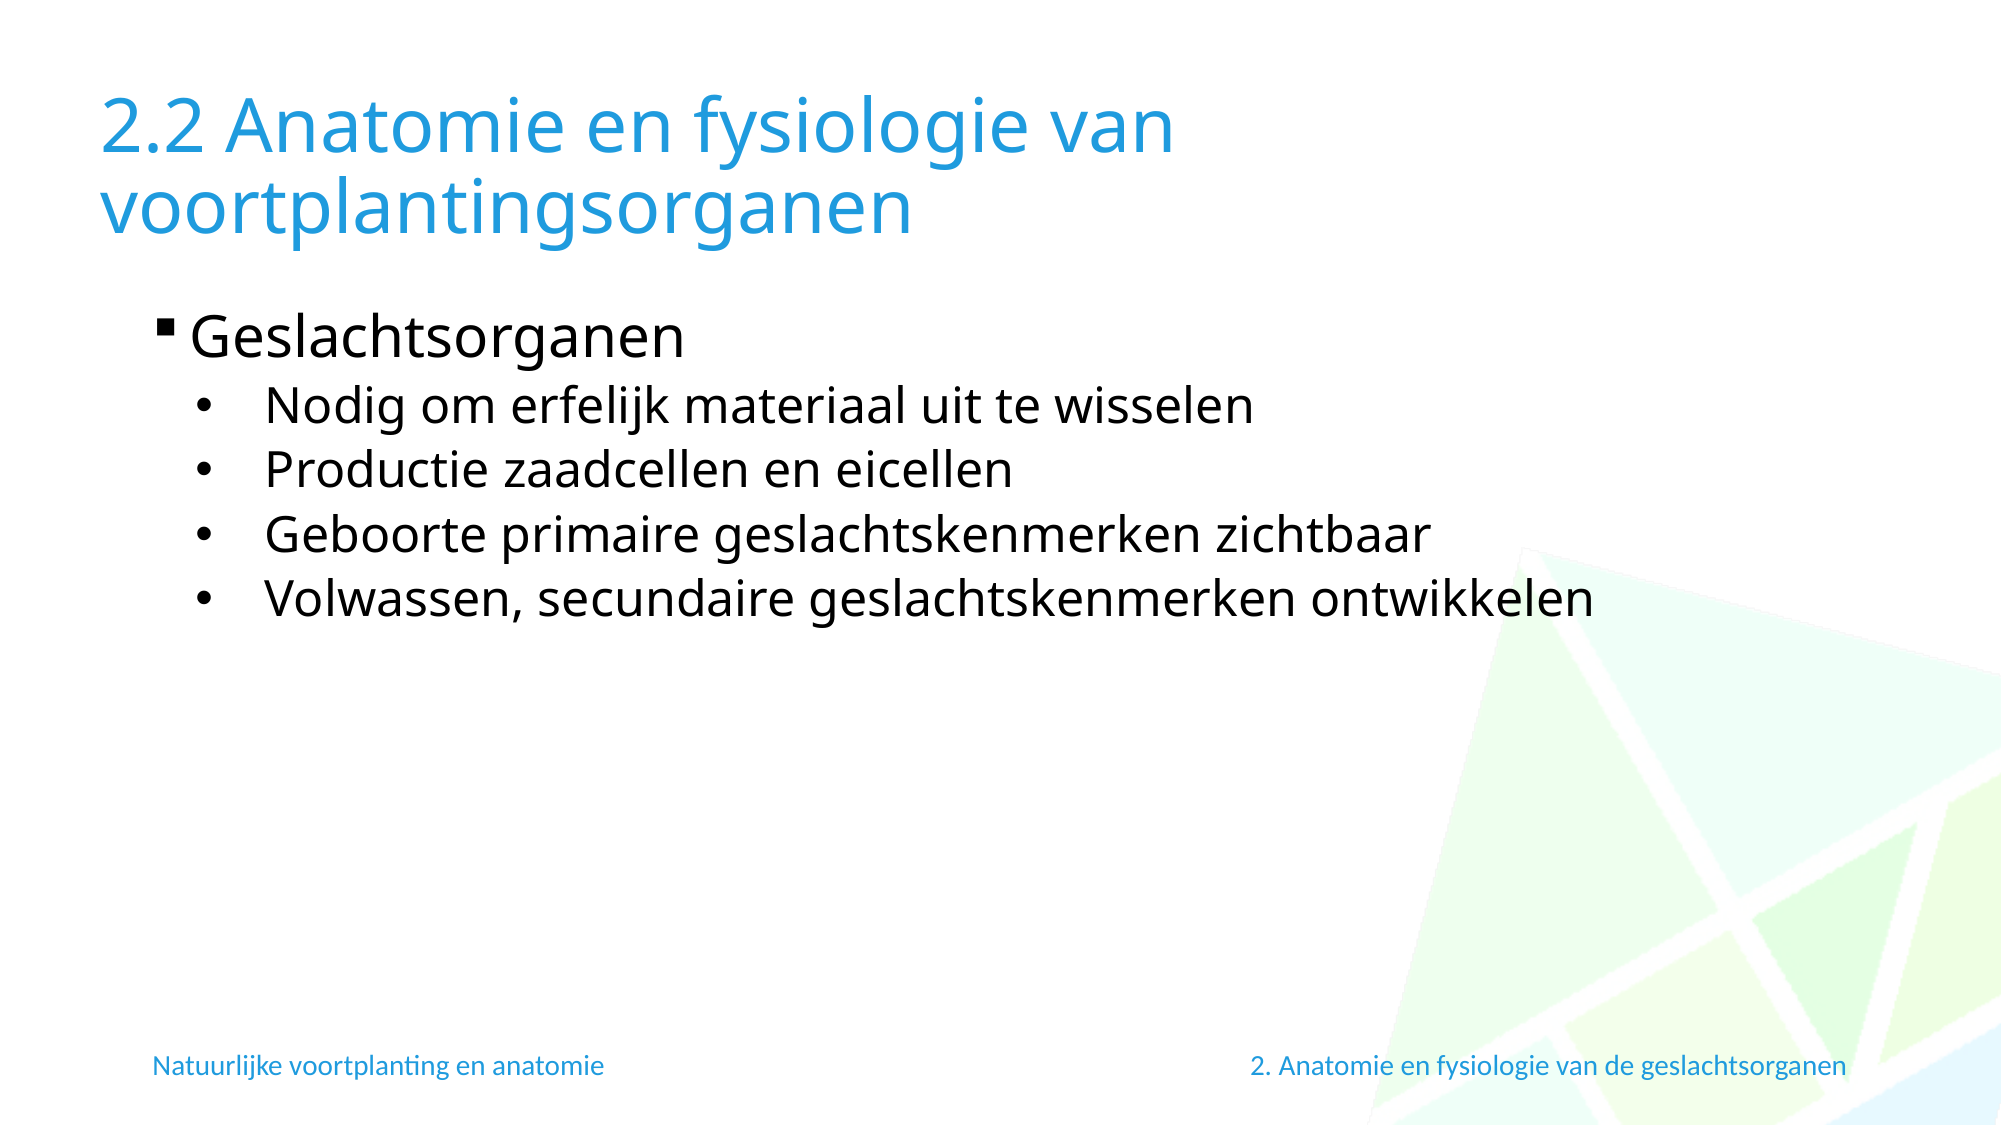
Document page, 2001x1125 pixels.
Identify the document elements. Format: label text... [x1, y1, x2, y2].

list 2. Anatomie en fysiologie van de geslachtsorganen [1230, 1042, 1863, 1103]
list Natuurlijke voortplanting en anatomie [137, 1042, 632, 1103]
list Geslachtsorganen Nodig om erfelijk materiaal uit te wisselen Productie zaadcellen en eicellen Geboorte primaire geslachtskenmerken zichtbaar Volwassen, secundaire geslachtskenmerken ontwikkelen [137, 299, 1863, 996]
title 2.2 Anatomie en fysiologie van voortplantingsorganen [85, 59, 1948, 278]
